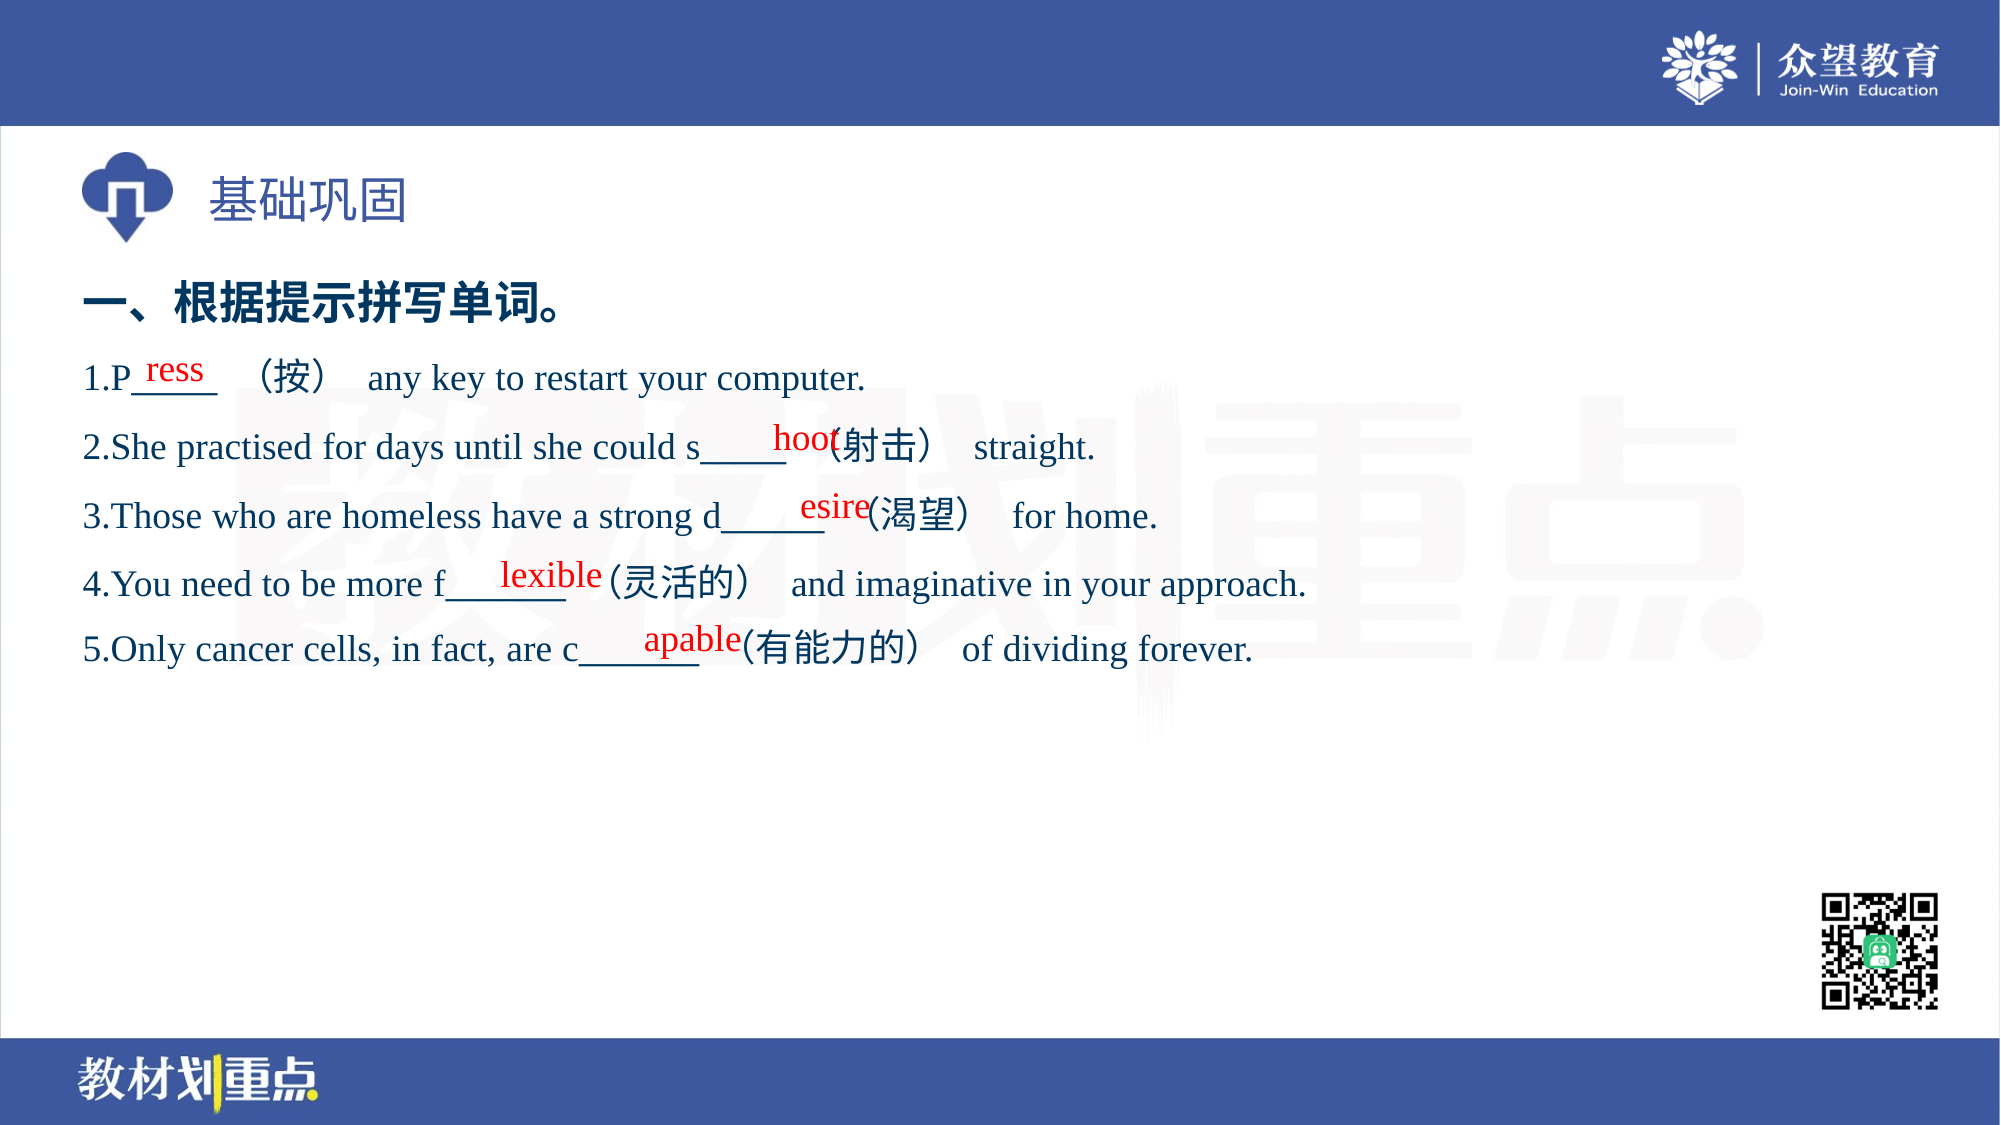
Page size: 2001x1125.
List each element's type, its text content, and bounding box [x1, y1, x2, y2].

text_box ress [132, 324, 218, 383]
text_box apable [630, 593, 756, 652]
text_box 一、根据提示拼写单词。 [82, 247, 1817, 329]
text_box esire [786, 461, 885, 520]
text_box 1.P_____ （按） any key to restart your computer. 2.She practised for days until she could s_____ （射击） straight. 3.Those who are homeless have a strong d______ （渴望） for home. 4.You need to be more f_______ （灵活的） and imaginative in your approach. 5.Only cancer cells, in fact, are c_______ （有能力的） of dividing forever. [82, 329, 1817, 663]
text_box hoot [759, 393, 854, 452]
text_box lexible [486, 530, 617, 589]
picture [0, 0, 2000, 1125]
